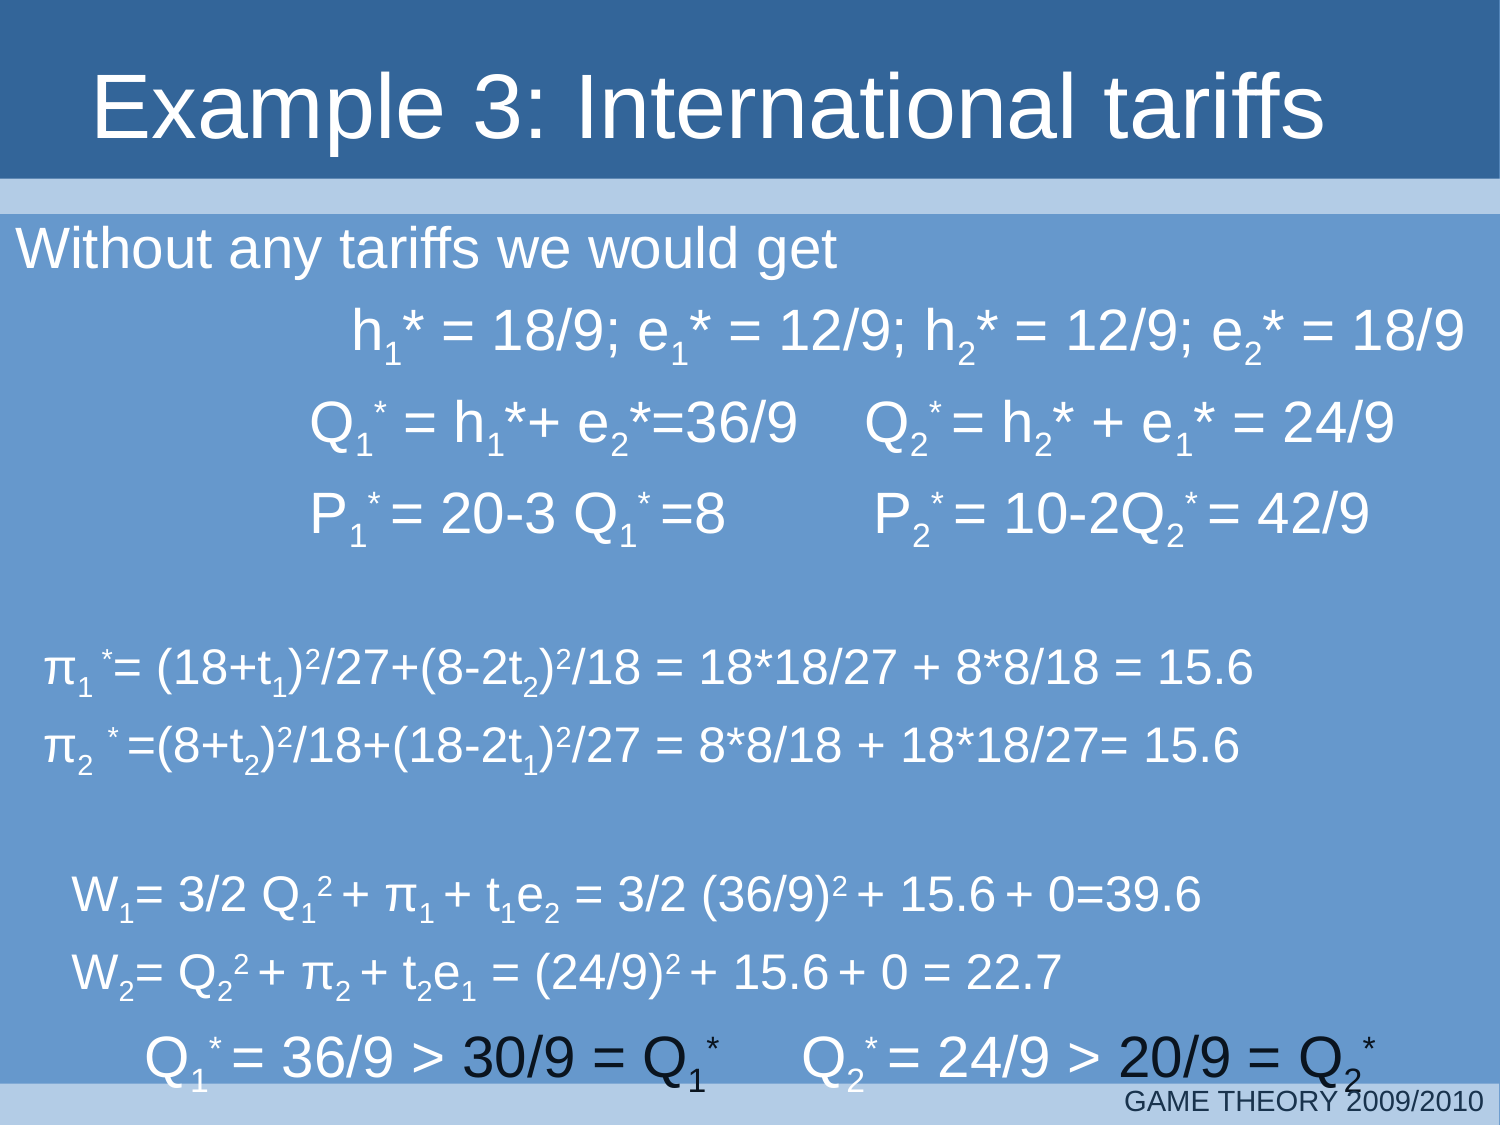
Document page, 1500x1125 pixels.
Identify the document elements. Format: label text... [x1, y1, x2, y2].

title Example 3: International tariffs [74, 42, 1436, 162]
list Without any tariffs we would get h1* = 18/9; e1* = 12/9; h2* = 12/9; e2* = 18/9 Q1* = h1*+ e2*=36/9 Q2* = h2* + e1* = 24/9 P1* = 20-3 Q1* =8 P2* = 10-2Q2* = 42/9 π1 *= (18+t1)2/27+(8-2t2)2/18 = 18*18/27 + 8*8/18 = 15.6 π2 * =(8+t2)2/18+(18-2t1)2/27 = 8*8/18 + 18*18/27= 15.6 W1= 3/2 Q12 + π1 + t1e2 = 3/2 (36/9)2 + 15.6 + 0=39.6 W2= Q22 + π2 + t2e1 = (24/9)2 + 15.6 + 0 = 22.7 Q1* = 36/9 > 30/9 = Q1* Q2* = 24/9 > 20/9 = Q2* [0, 202, 1500, 1078]
text_box GAME THEORY 2009/2010 [1109, 1075, 1500, 1125]
